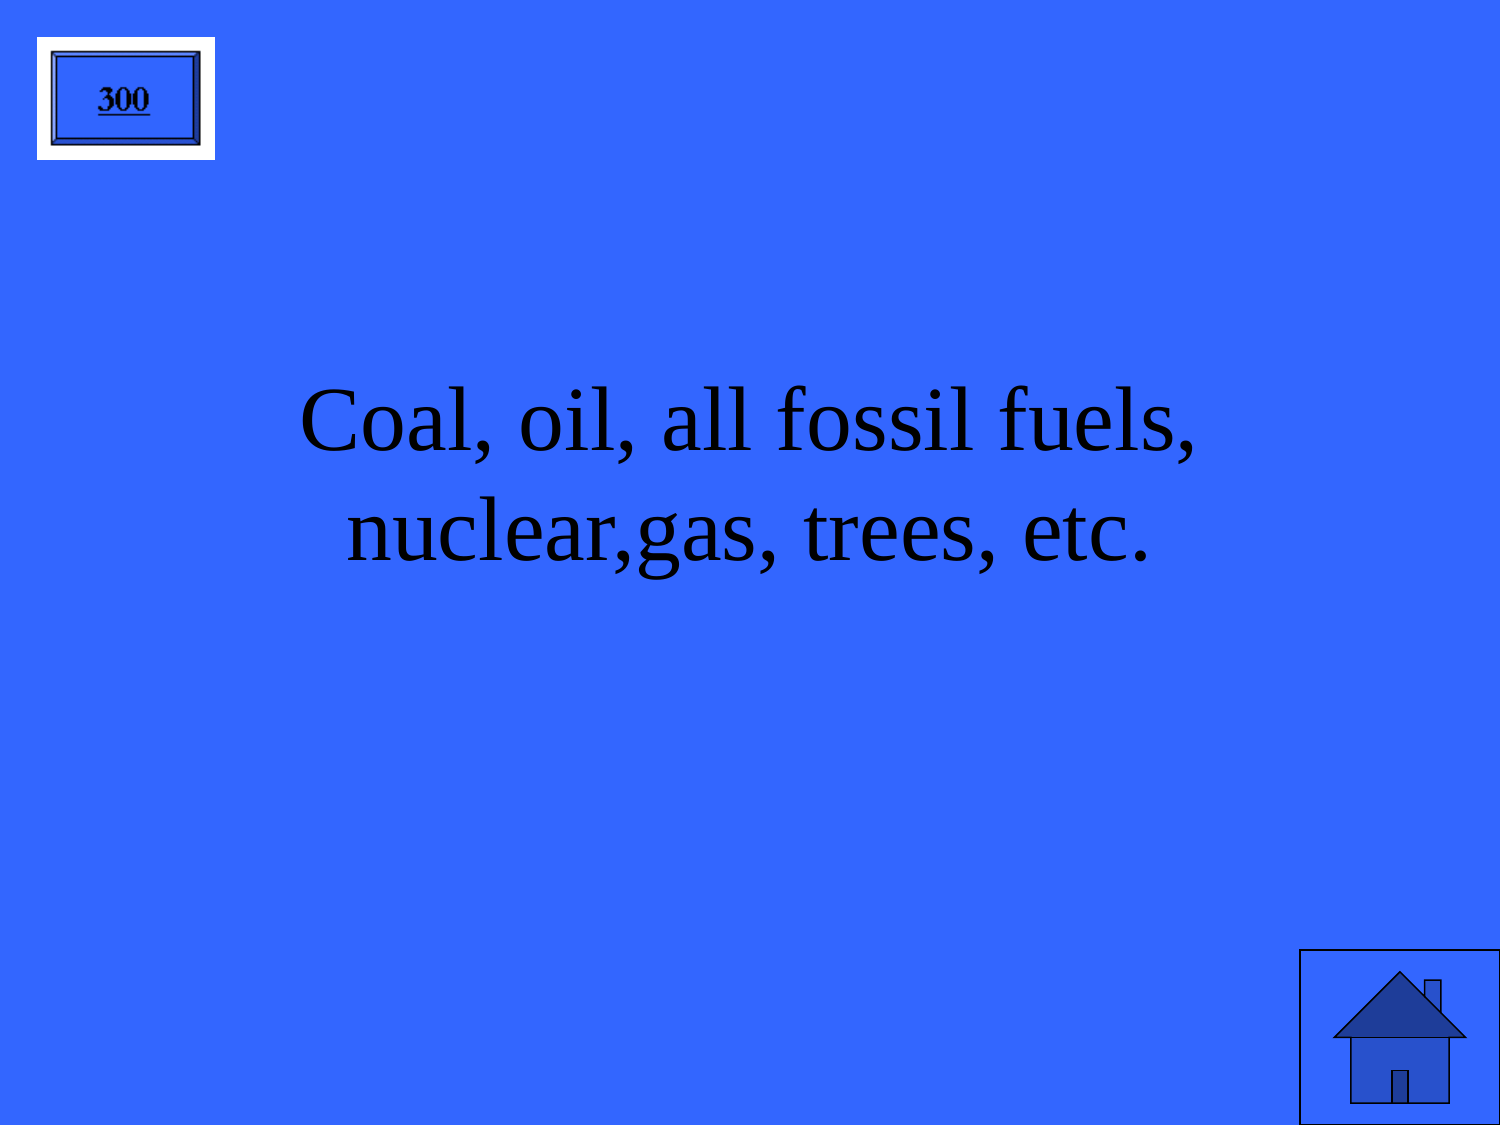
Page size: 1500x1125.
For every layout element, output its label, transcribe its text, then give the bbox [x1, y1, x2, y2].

text_box [1299, 950, 1500, 1125]
title Coal, oil, all fossil fuels, nuclear,gas, trees, etc. [112, 374, 1388, 563]
picture [37, 37, 215, 160]
